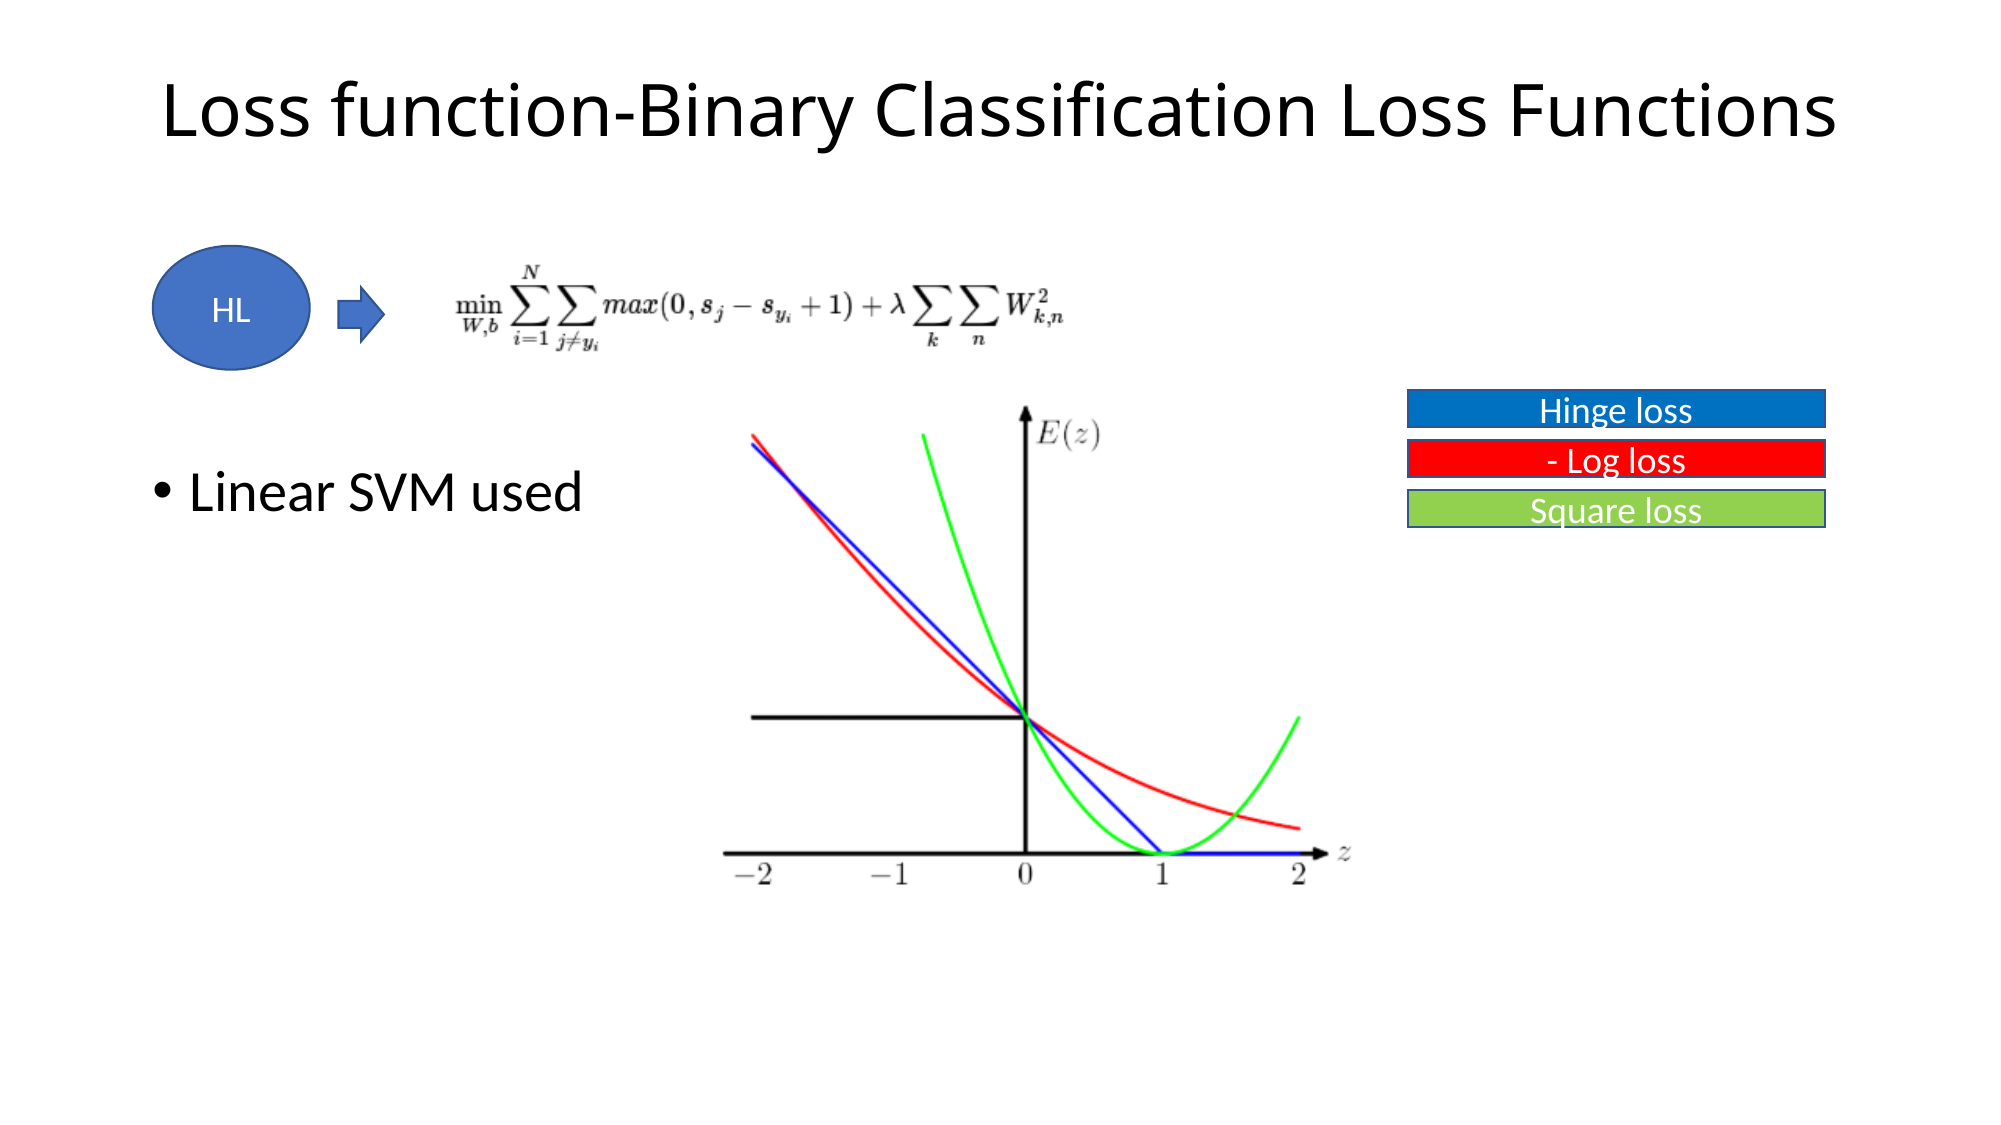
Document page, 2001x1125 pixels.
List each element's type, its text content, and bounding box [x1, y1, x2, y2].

list Linear SVM used [137, 195, 1863, 1014]
text_box - Log loss [1407, 439, 1826, 478]
text_box Square loss [1407, 489, 1826, 528]
title Loss function-Binary Classification Loss Functions [137, 59, 1863, 167]
picture [434, 251, 1087, 378]
text_box Hinge loss [1407, 389, 1826, 428]
text_box HL [151, 244, 311, 371]
picture [681, 390, 1354, 891]
text_box [337, 284, 386, 345]
